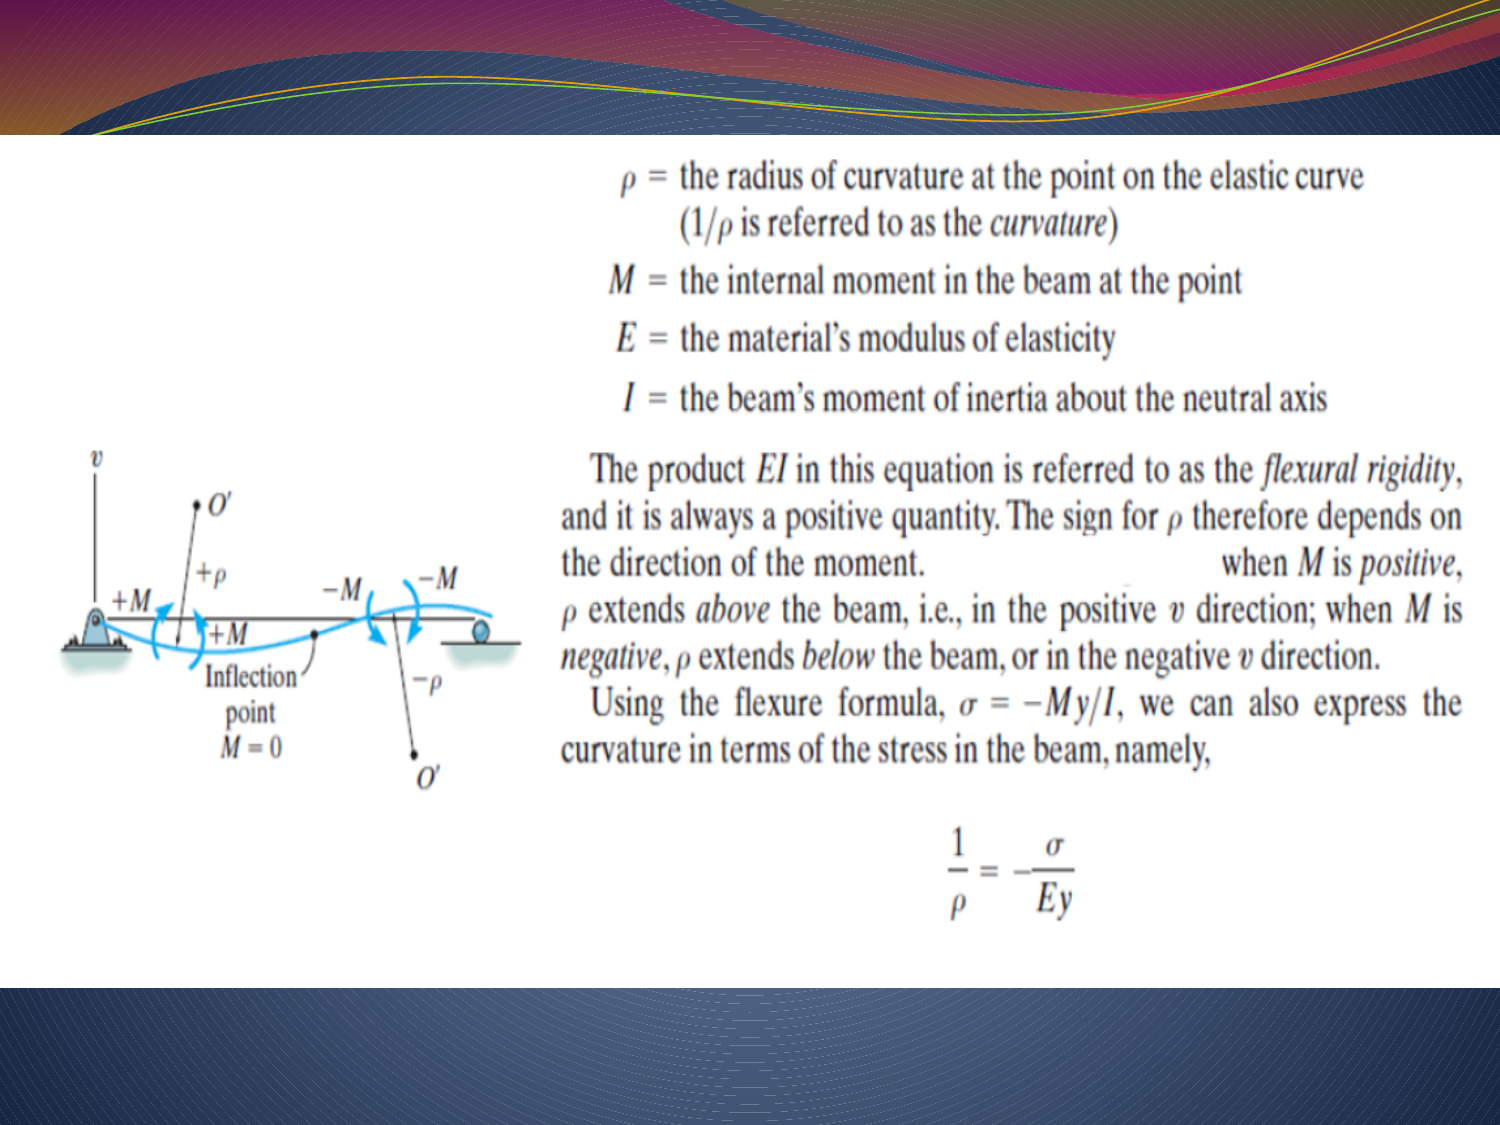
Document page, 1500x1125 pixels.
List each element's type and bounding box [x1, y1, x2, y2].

picture [0, 134, 1500, 988]
